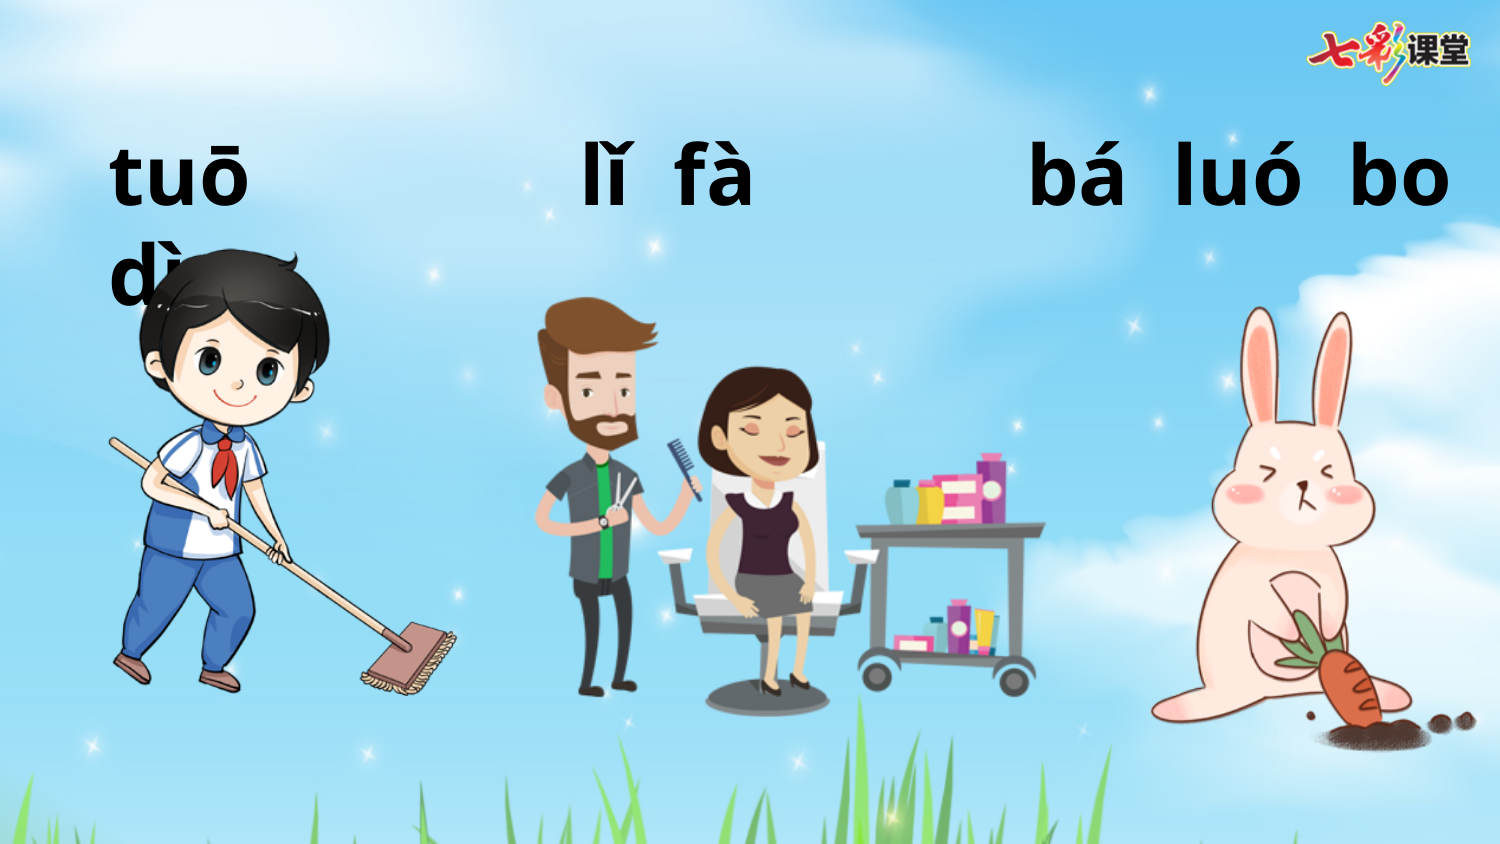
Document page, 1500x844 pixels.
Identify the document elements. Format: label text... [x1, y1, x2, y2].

text_box tuō dì [93, 114, 386, 230]
text_box bá luó bo [989, 114, 1500, 230]
picture [0, 0, 1500, 844]
text_box lǐ fà [564, 114, 811, 230]
